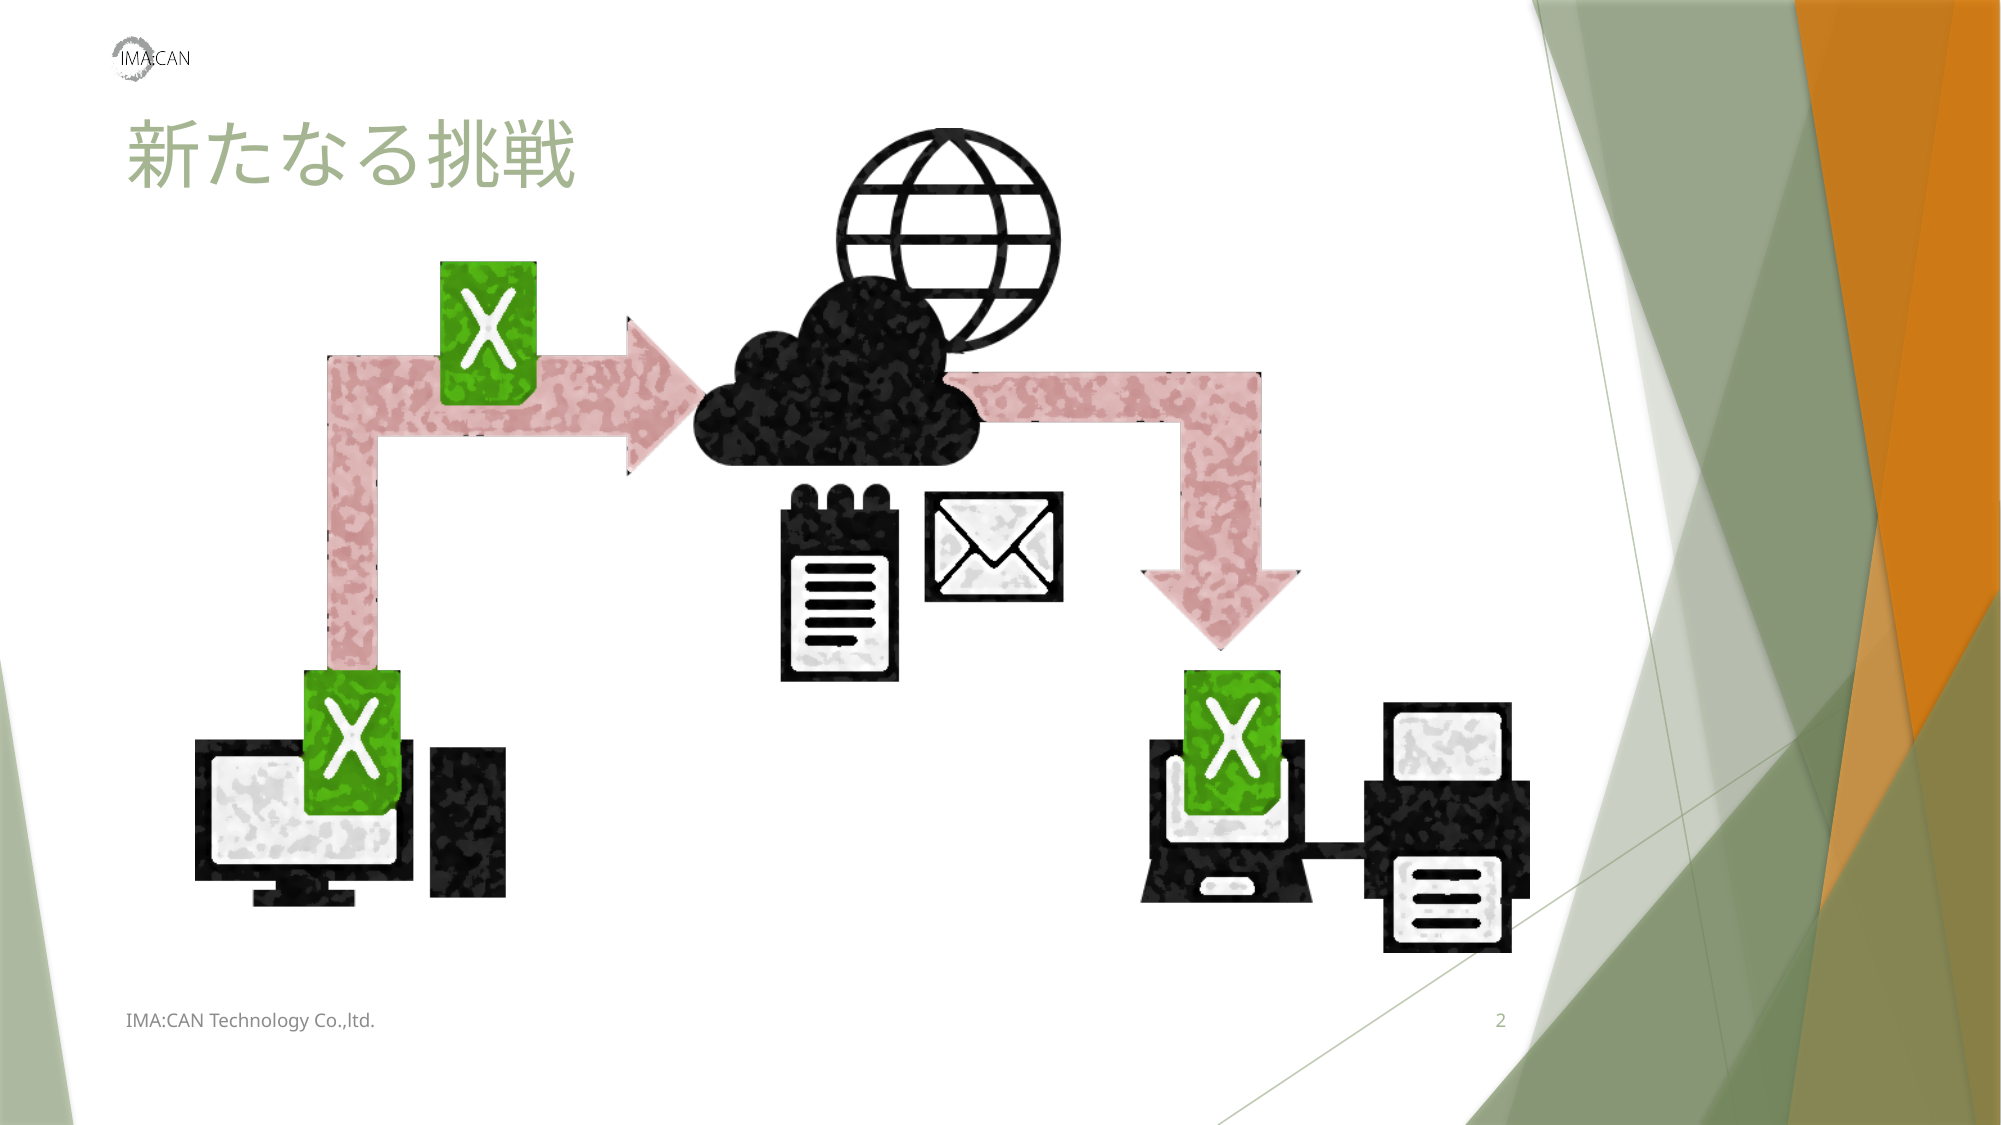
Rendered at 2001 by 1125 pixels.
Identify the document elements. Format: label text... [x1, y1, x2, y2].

slide_number 2 [1409, 991, 1522, 1051]
footer IMA:CAN Technology Co.,ltd. [111, 991, 1145, 1051]
title 新たなる挑戦 [111, 99, 1522, 317]
picture [110, 36, 189, 82]
picture [195, 127, 1530, 953]
